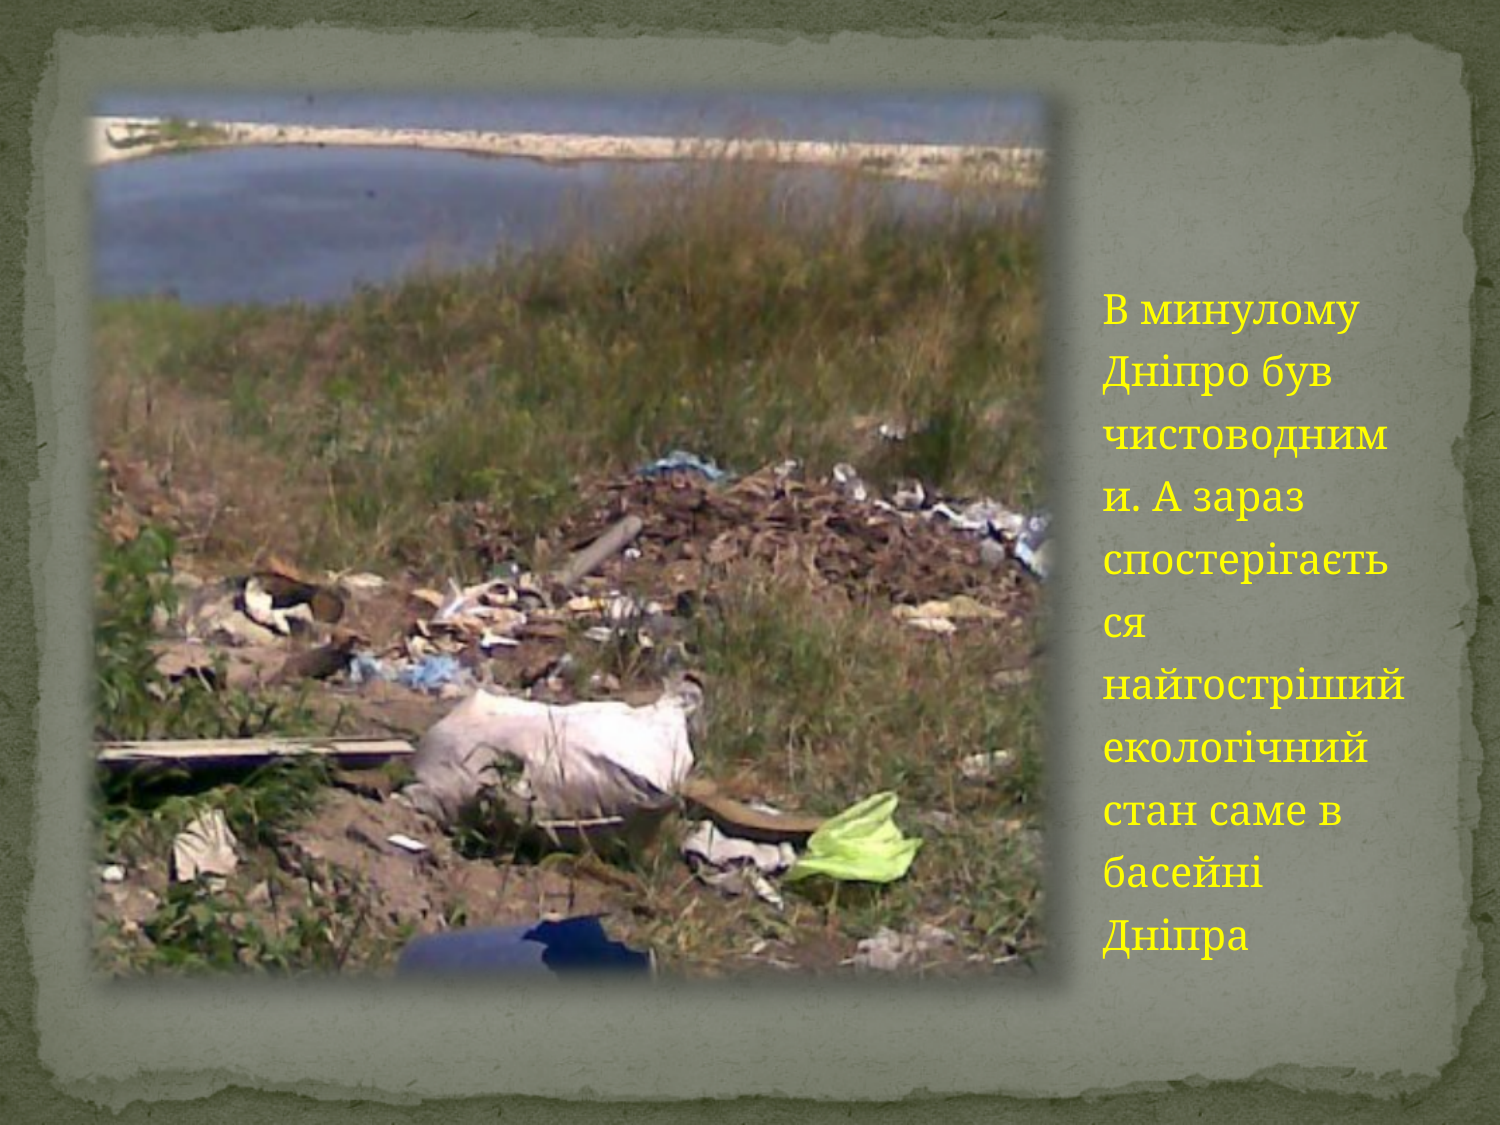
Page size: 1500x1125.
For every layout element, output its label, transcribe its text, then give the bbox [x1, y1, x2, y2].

list В минулому Дніпро був чистоводними. А зараз спостерігається найгостріший екологічний стан саме в басейні Дніпра [1087, 262, 1425, 988]
picture [75, 75, 1061, 986]
